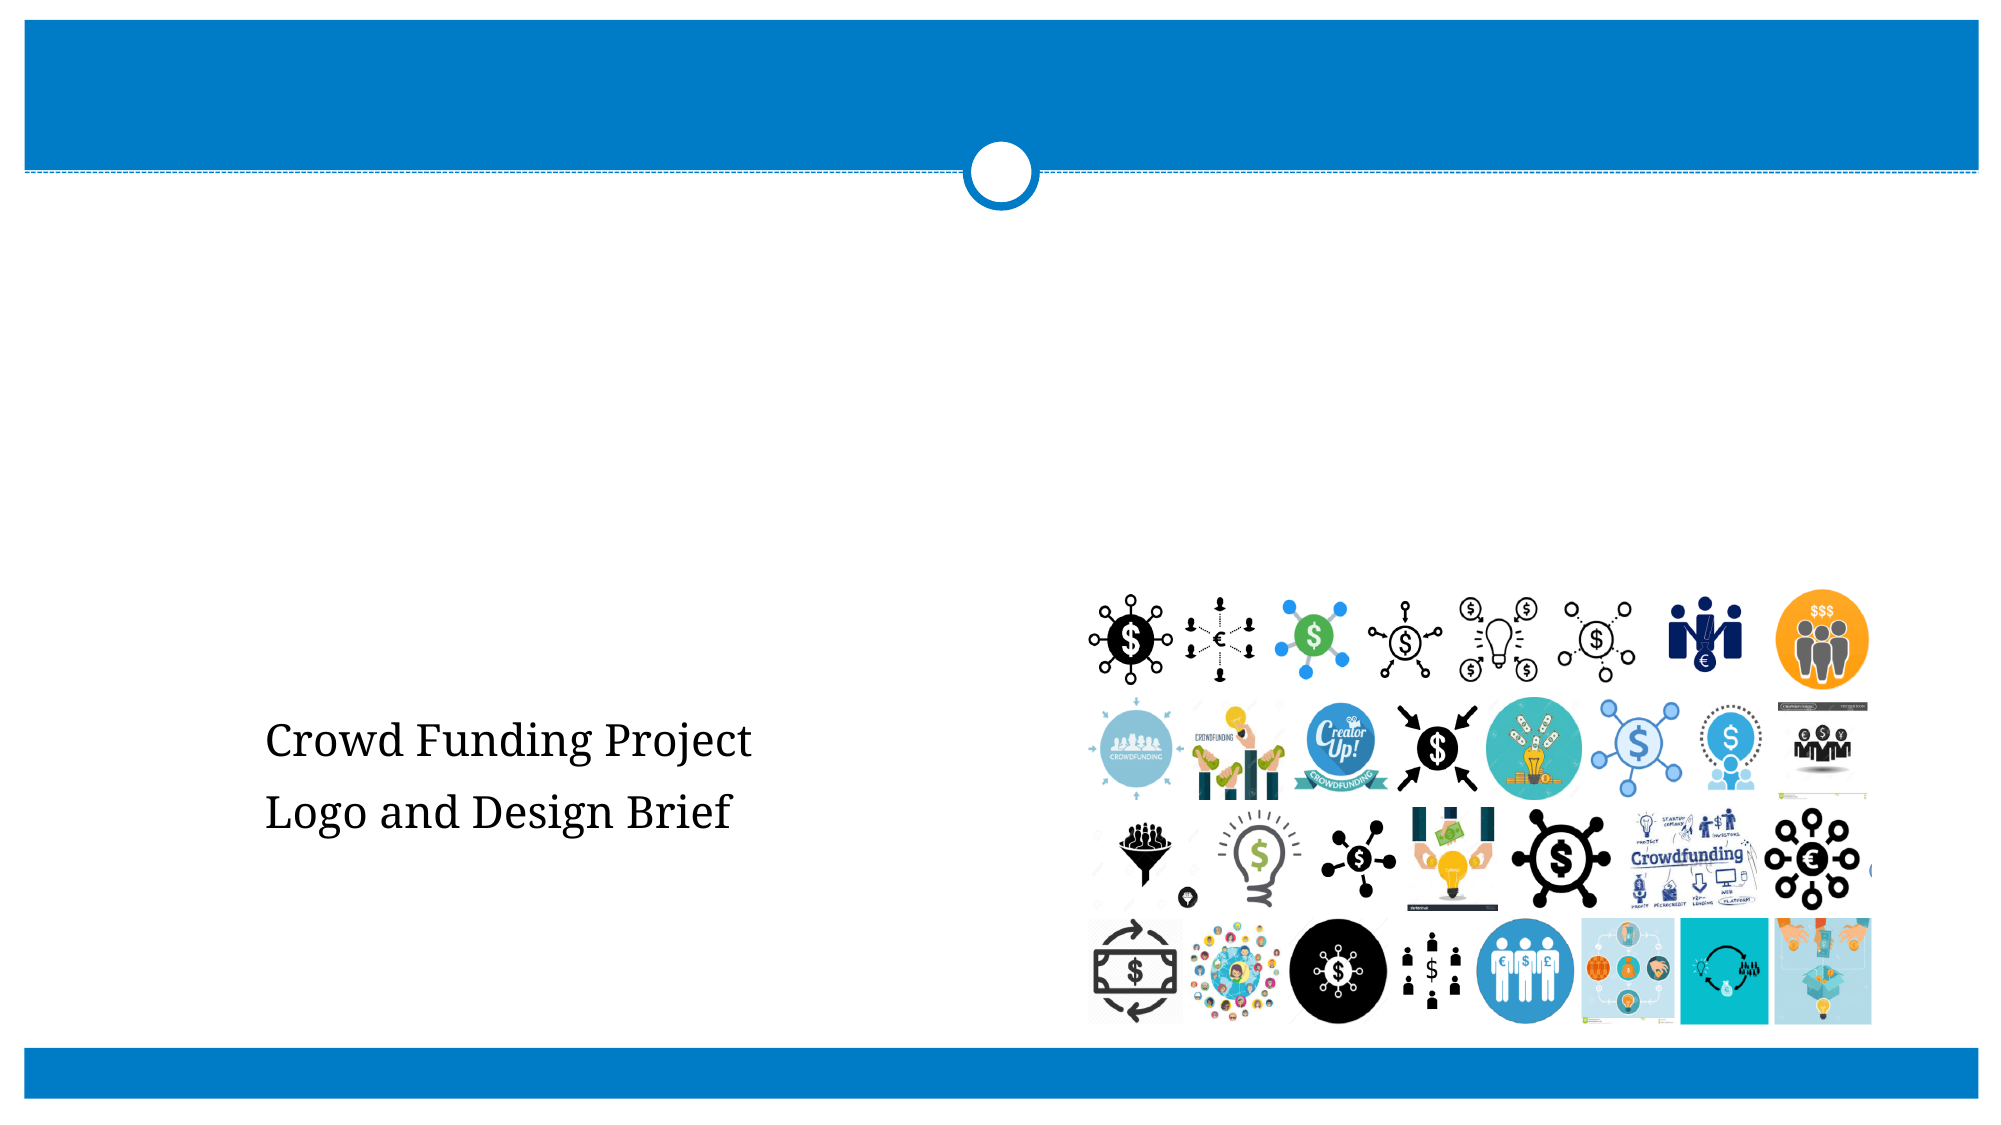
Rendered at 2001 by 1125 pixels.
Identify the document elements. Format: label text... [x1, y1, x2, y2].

picture [1082, 586, 1872, 1027]
subtitle Crowd Funding Project Logo and Design Brief [249, 704, 1082, 846]
